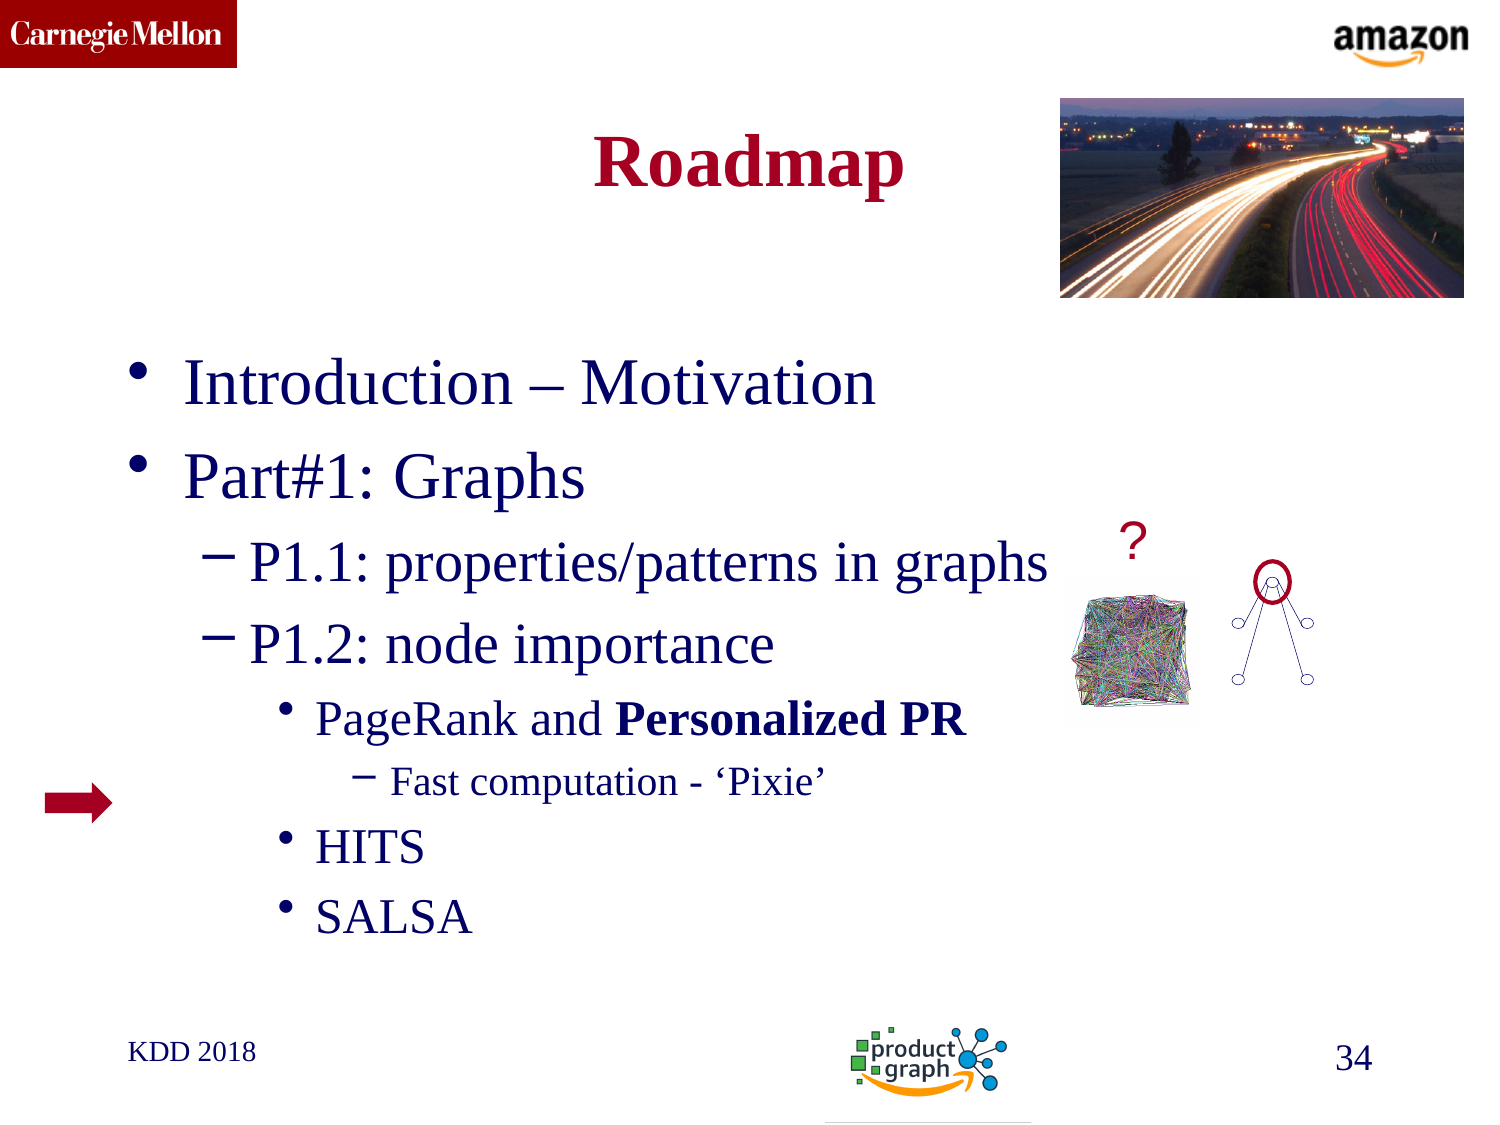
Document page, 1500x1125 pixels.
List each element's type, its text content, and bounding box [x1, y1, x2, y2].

text_box [1256, 561, 1289, 575]
slide_number 34 [1074, 1024, 1388, 1101]
picture [1322, 4, 1484, 88]
picture [1063, 576, 1202, 729]
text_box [1231, 576, 1314, 686]
text_box ? [1103, 497, 1164, 574]
picture [1060, 98, 1464, 299]
title Roadmap [112, 99, 1058, 213]
picture [0, 0, 237, 68]
list Introduction – Motivation Part#1: Graphs P1.1: properties/patterns in graphs P1.2: node importance PageRank and Personalized PR Fast computation - ‘Pixie’ HITS SALSA [112, 237, 1388, 1001]
text_box [44, 782, 113, 824]
slide_number KDD 2018 [112, 1024, 426, 1101]
